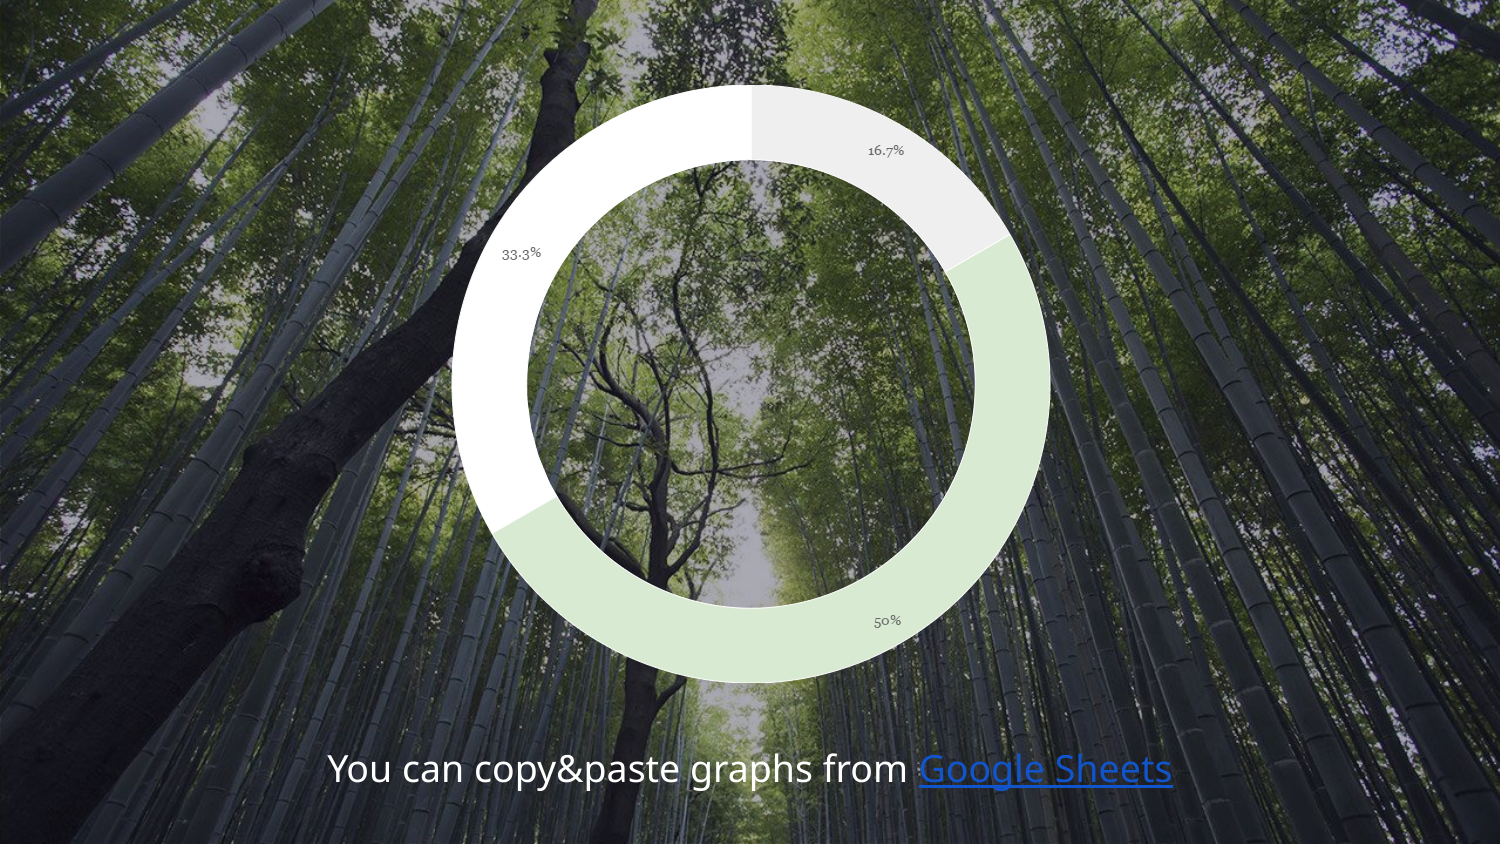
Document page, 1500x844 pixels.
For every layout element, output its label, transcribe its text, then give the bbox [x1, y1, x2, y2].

picture [0, 0, 1500, 844]
list You can copy&paste graphs from Google Sheets [75, 697, 1425, 844]
